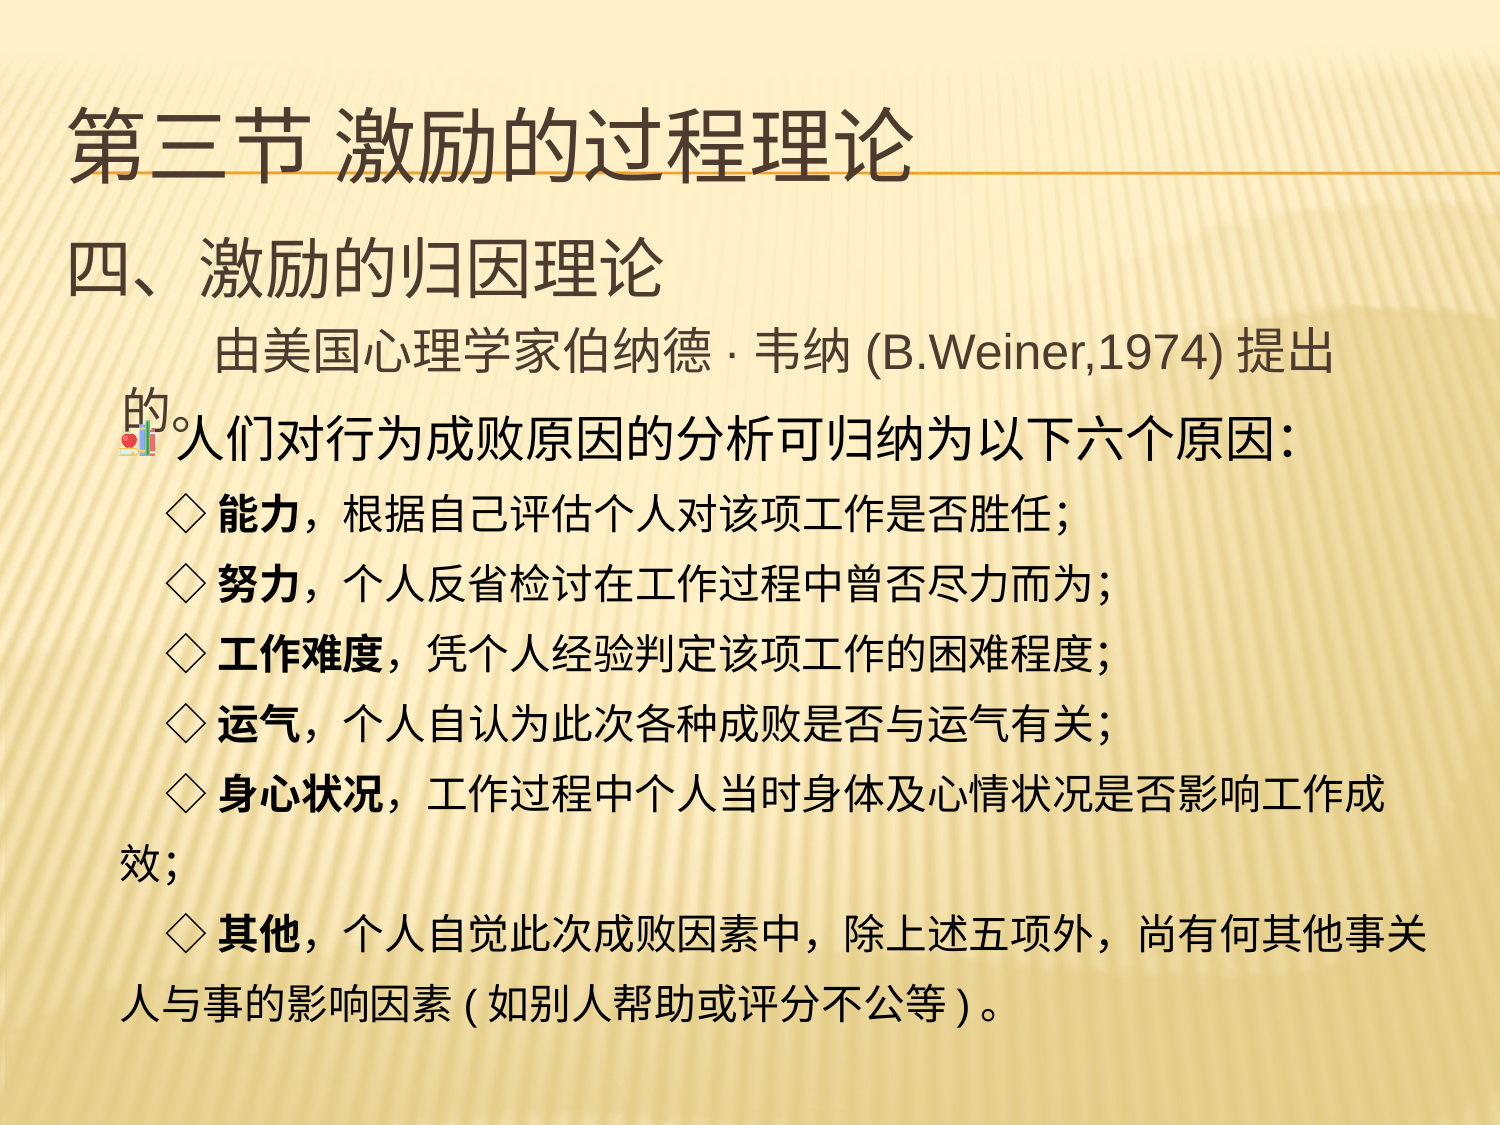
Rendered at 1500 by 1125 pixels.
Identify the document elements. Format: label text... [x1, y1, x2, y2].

list 四、激励的归因理论 [49, 219, 1476, 350]
title 第三节 激励的过程理论 [50, 75, 1475, 213]
text_box 由美国心理学家伯纳德·韦纳(B.Weiner,1974)提出的。 [50, 311, 1382, 395]
picture [119, 420, 155, 456]
text_box 人们对行为成败原因的分析可归纳为以下六个原因： ◇能力，根据自己评估个人对该项工作是否胜任； ◇努力，个人反省检讨在工作过程中曾否尽力而为； ◇工作难度，凭个人经验判定该项工作的困难程度； ◇运气，个人自认为此次各种成败是否与运气有关； ◇身心状况，工作过程中个人当时身体及心情状况是否影响工作成效； ◇其他，个人自觉此次成败因素中，除上述五项外，尚有何其他事关人与事的影响因素(如别人帮助或评分不公等)。 [104, 376, 1452, 1105]
